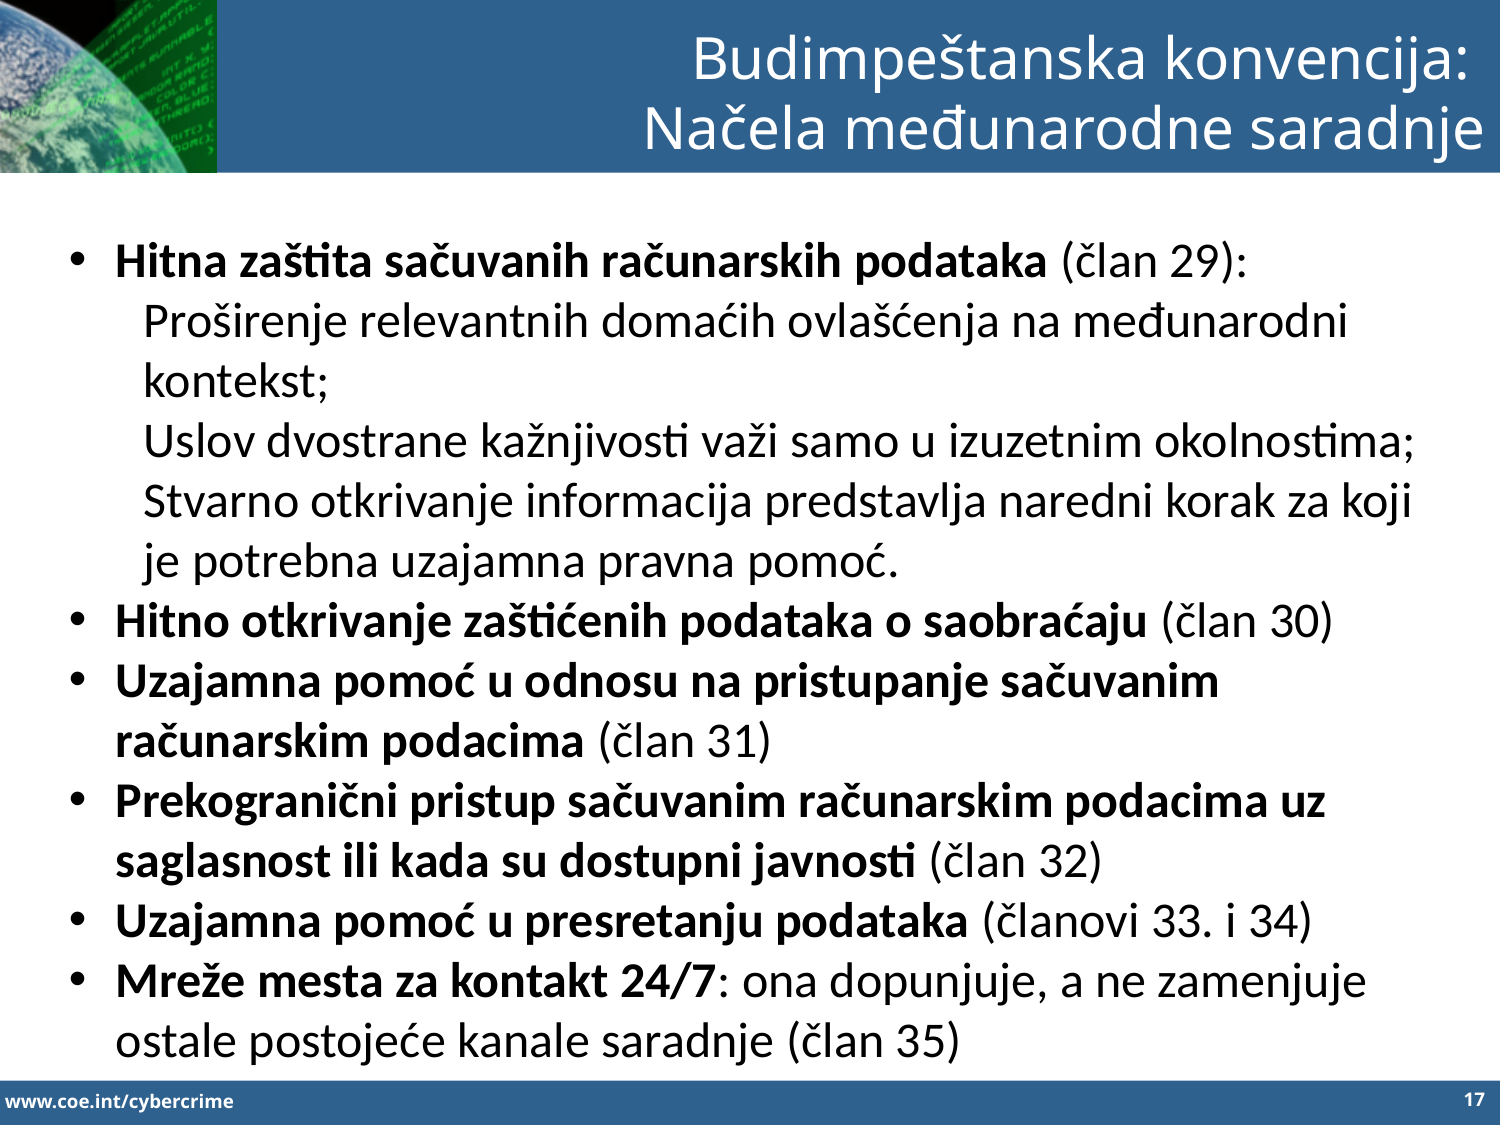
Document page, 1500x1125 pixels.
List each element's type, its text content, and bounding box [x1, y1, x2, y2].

slide_number 17 [1149, 1079, 1500, 1125]
text_box Hitna zaštita sačuvanih računarskih podataka (član 29): Proširenje relevantnih domaćih ovlašćenja na međunarodni kontekst; Uslov dvostrane kažnjivosti važi samo u izuzetnim okolnostima; Stvarno otkrivanje informacija predstavlja naredni korak za koji je potrebna uzajamna pravna pomoć. Hitno otkrivanje zaštićenih podataka o saobraćaju (član 30) Uzajamna pomoć u odnosu na pristupanje sačuvanim računarskim podacima (član 31) Prekogranični pristup sačuvanim računarskim podacima uz saglasnost ili kada su dostupni javnosti (član 32) Uzajamna pomoć u presretanju podataka (članovi 33. i 34) Mreže mesta za kontakt 24/7: ona dopunjuje, a ne zamenjuje ostale postojeće kanale saradnje (član 35) [54, 220, 1446, 1076]
text_box Budimpeštanska konvencija: Načela međunarodne saradnje [200, 14, 1500, 169]
picture [0, 1, 217, 173]
